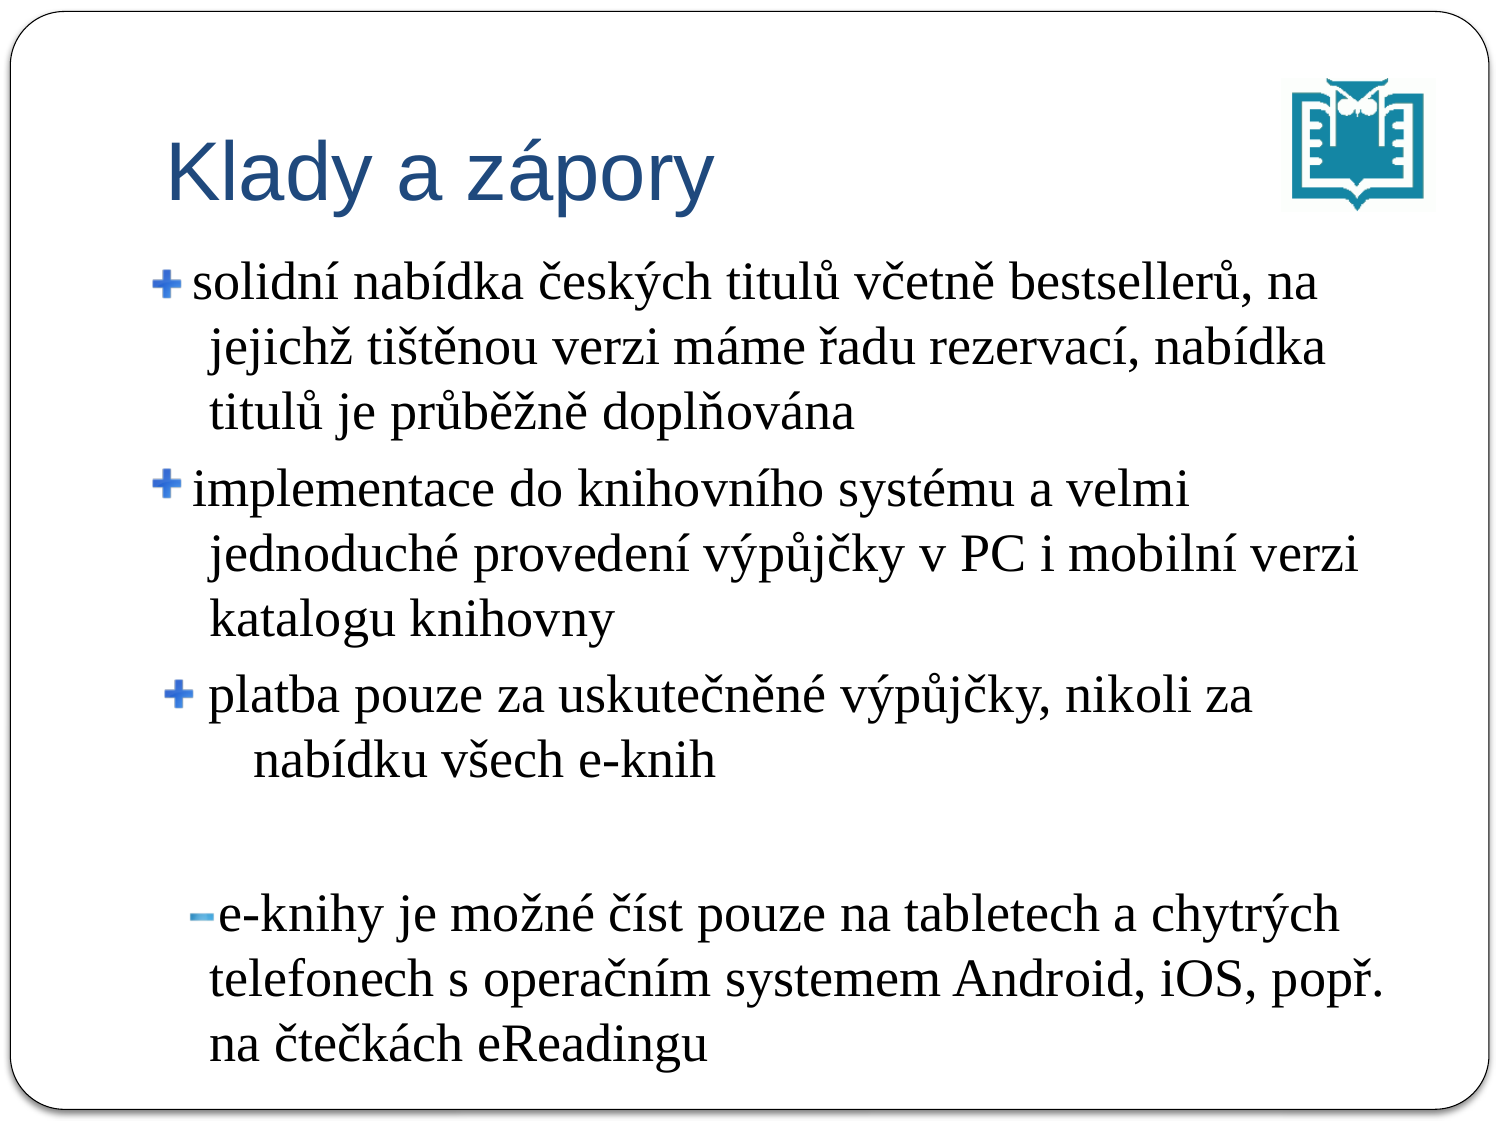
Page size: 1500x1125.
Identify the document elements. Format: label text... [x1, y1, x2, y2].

picture [187, 902, 218, 932]
list solidní nabídka českých titulů včetně bestsellerů, na jejichž tištěnou verzi máme řadu rezervací, nabídka titulů je průběžně doplňována implementace do knihovního systému a velmi jednoduché provedení výpůjčky v PC i mobilní verzi katalogu knihovny platba pouze za uskutečněné výpůjčky, nikoli za nabídku všech e-knih e-knihy je možné číst pouze na tabletech a chytrých telefonech s operačním systemem Android, iOS, popř. na čtečkách eReadingu [149, 237, 1407, 1114]
picture [1281, 77, 1436, 212]
picture [152, 468, 182, 499]
title Klady a zápory [149, 44, 1426, 233]
picture [163, 679, 194, 710]
picture [152, 269, 182, 300]
